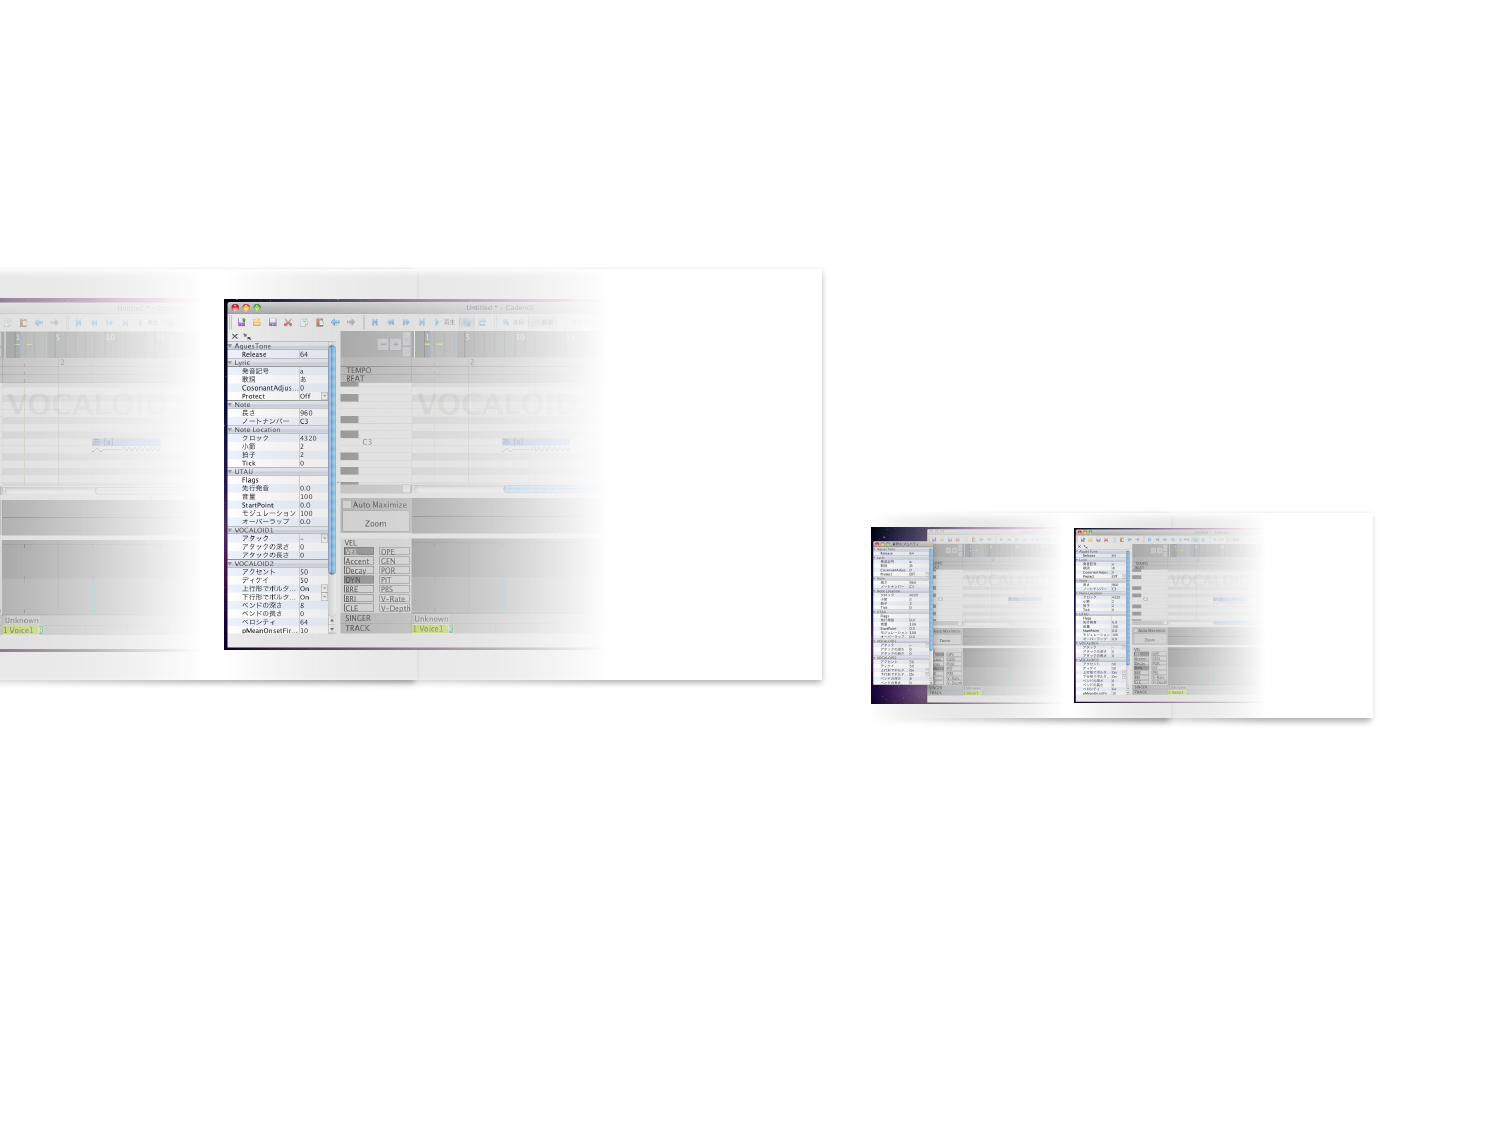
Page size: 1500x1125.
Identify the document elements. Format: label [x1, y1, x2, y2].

text_box [0, 269, 822, 680]
text_box [871, 512, 1072, 719]
text_box [1073, 512, 1373, 719]
